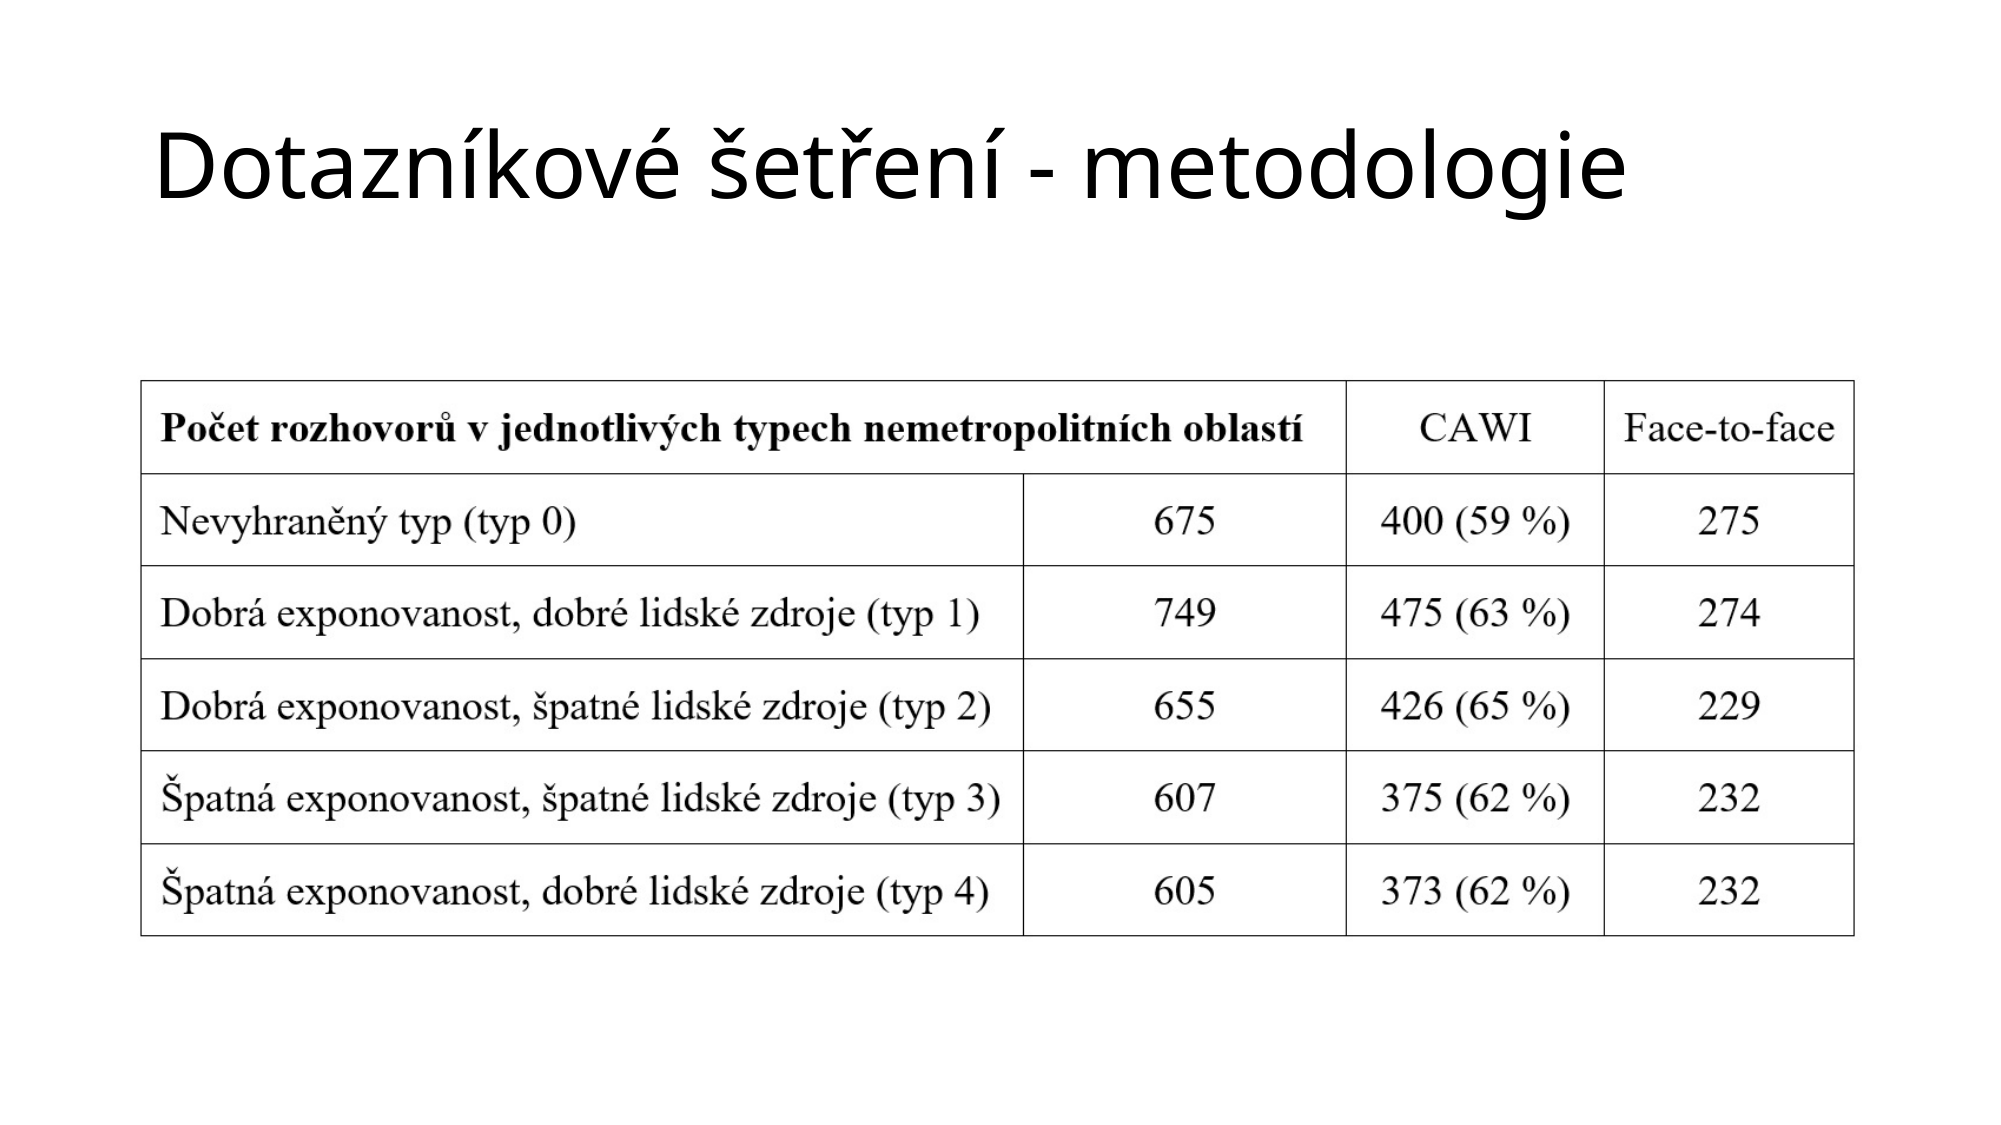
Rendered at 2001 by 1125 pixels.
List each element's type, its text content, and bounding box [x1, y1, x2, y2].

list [137, 366, 1863, 947]
title Dotazníkové šetření - metodologie [137, 59, 1863, 278]
